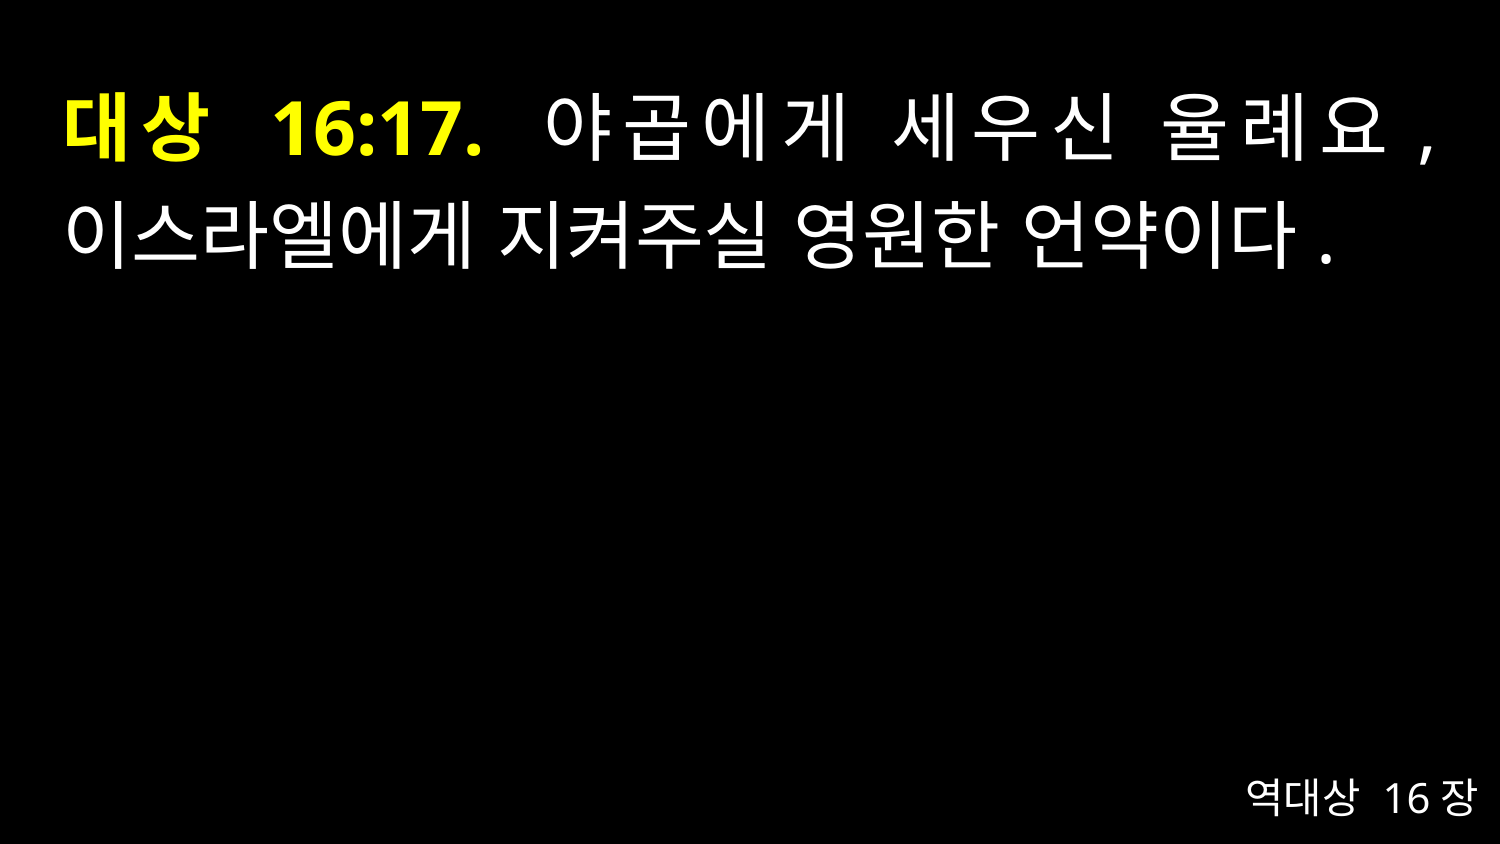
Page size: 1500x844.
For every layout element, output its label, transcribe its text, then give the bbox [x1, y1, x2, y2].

subtitle 역대상 16장 [916, 770, 1500, 844]
title 대상 16:17. 야곱에게 세우신 율례요, 이스라엘에게 지켜주실 영원한 언약이다. [0, 0, 1500, 844]
